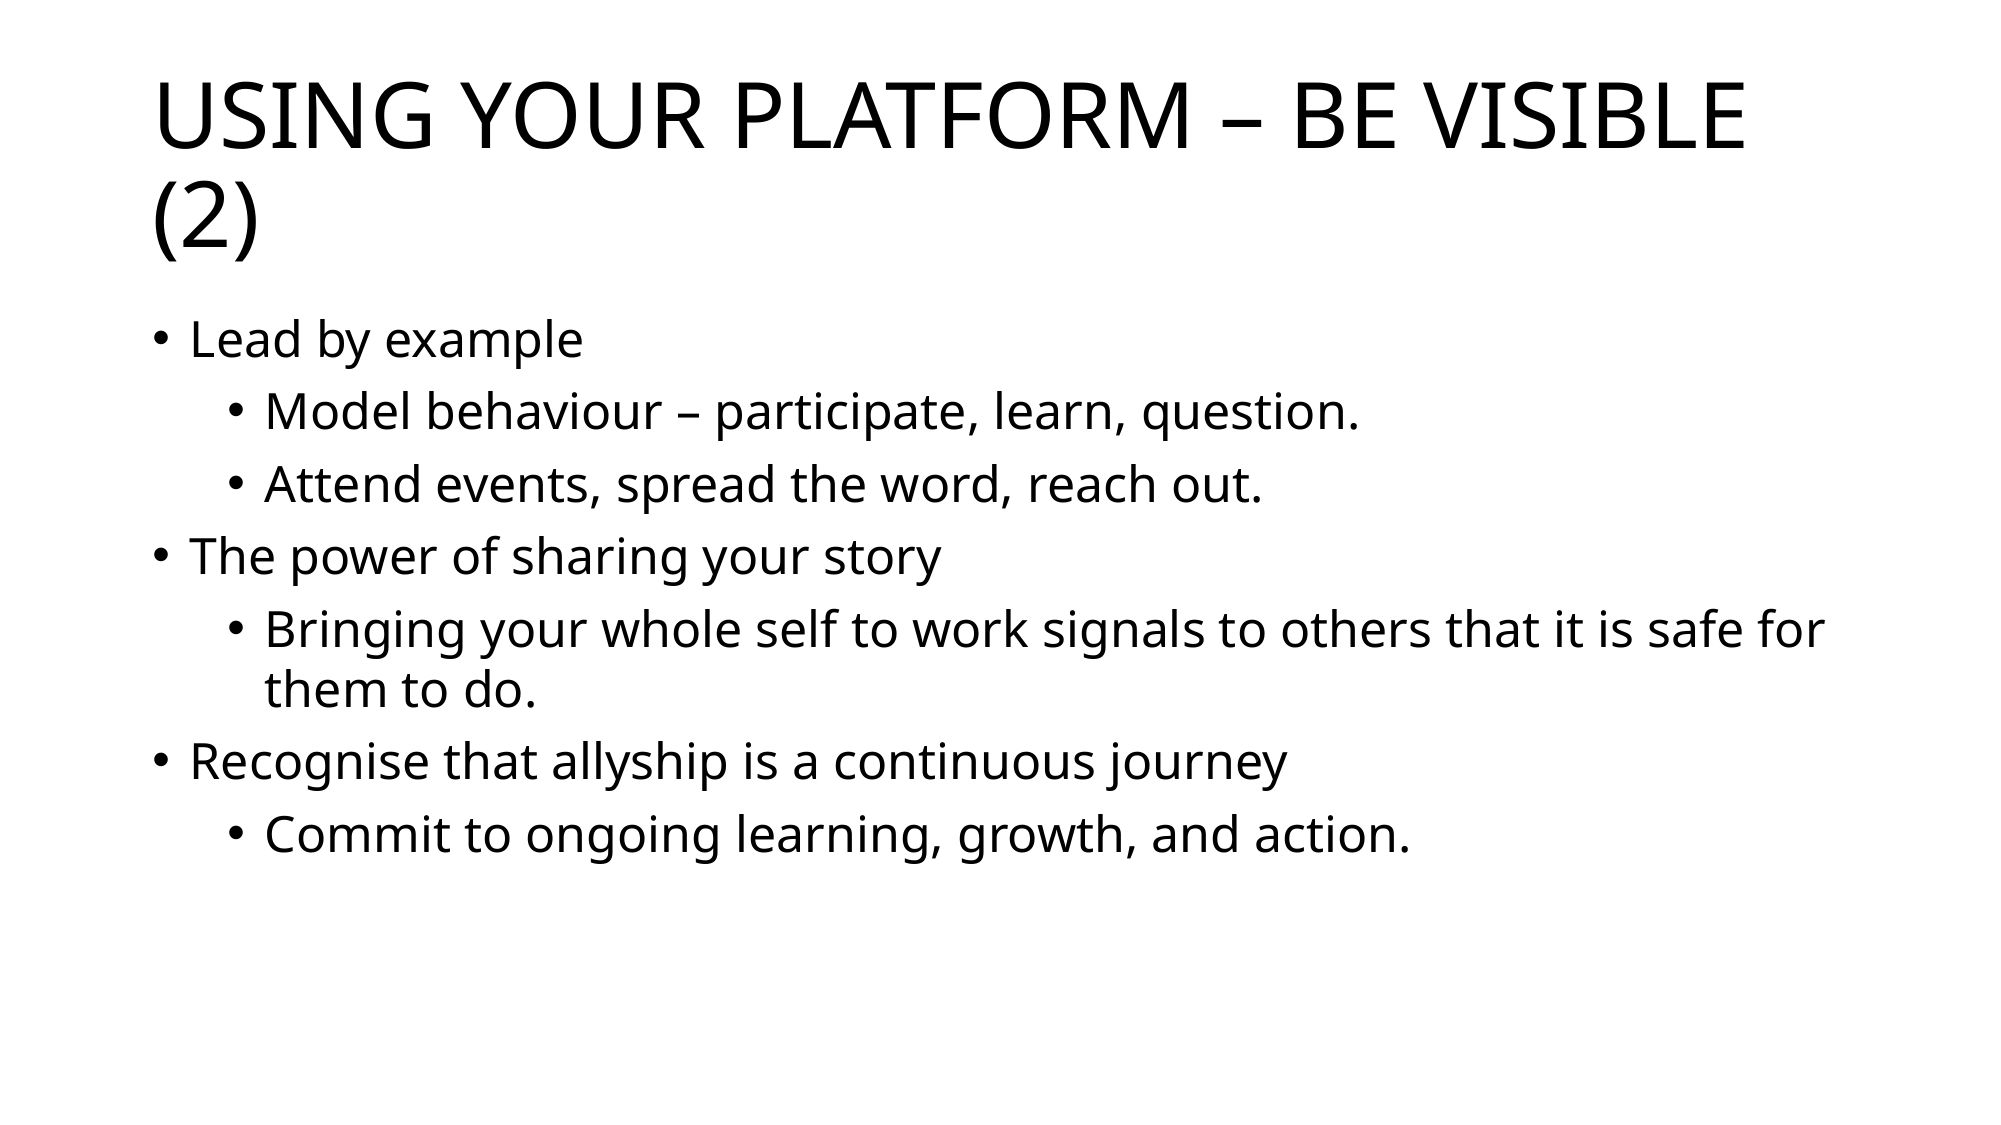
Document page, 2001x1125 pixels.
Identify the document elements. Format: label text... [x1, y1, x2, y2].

title USING YOUR PLATFORM – BE VISIBLE (2) [137, 59, 1863, 278]
list Lead by example Model behaviour – participate, learn, question. Attend events, spread the word, reach out. The power of sharing your story Bringing your whole self to work signals to others that it is safe for them to do. Recognise that allyship is a continuous journey Commit to ongoing learning, growth, and action. [137, 299, 1863, 1034]
